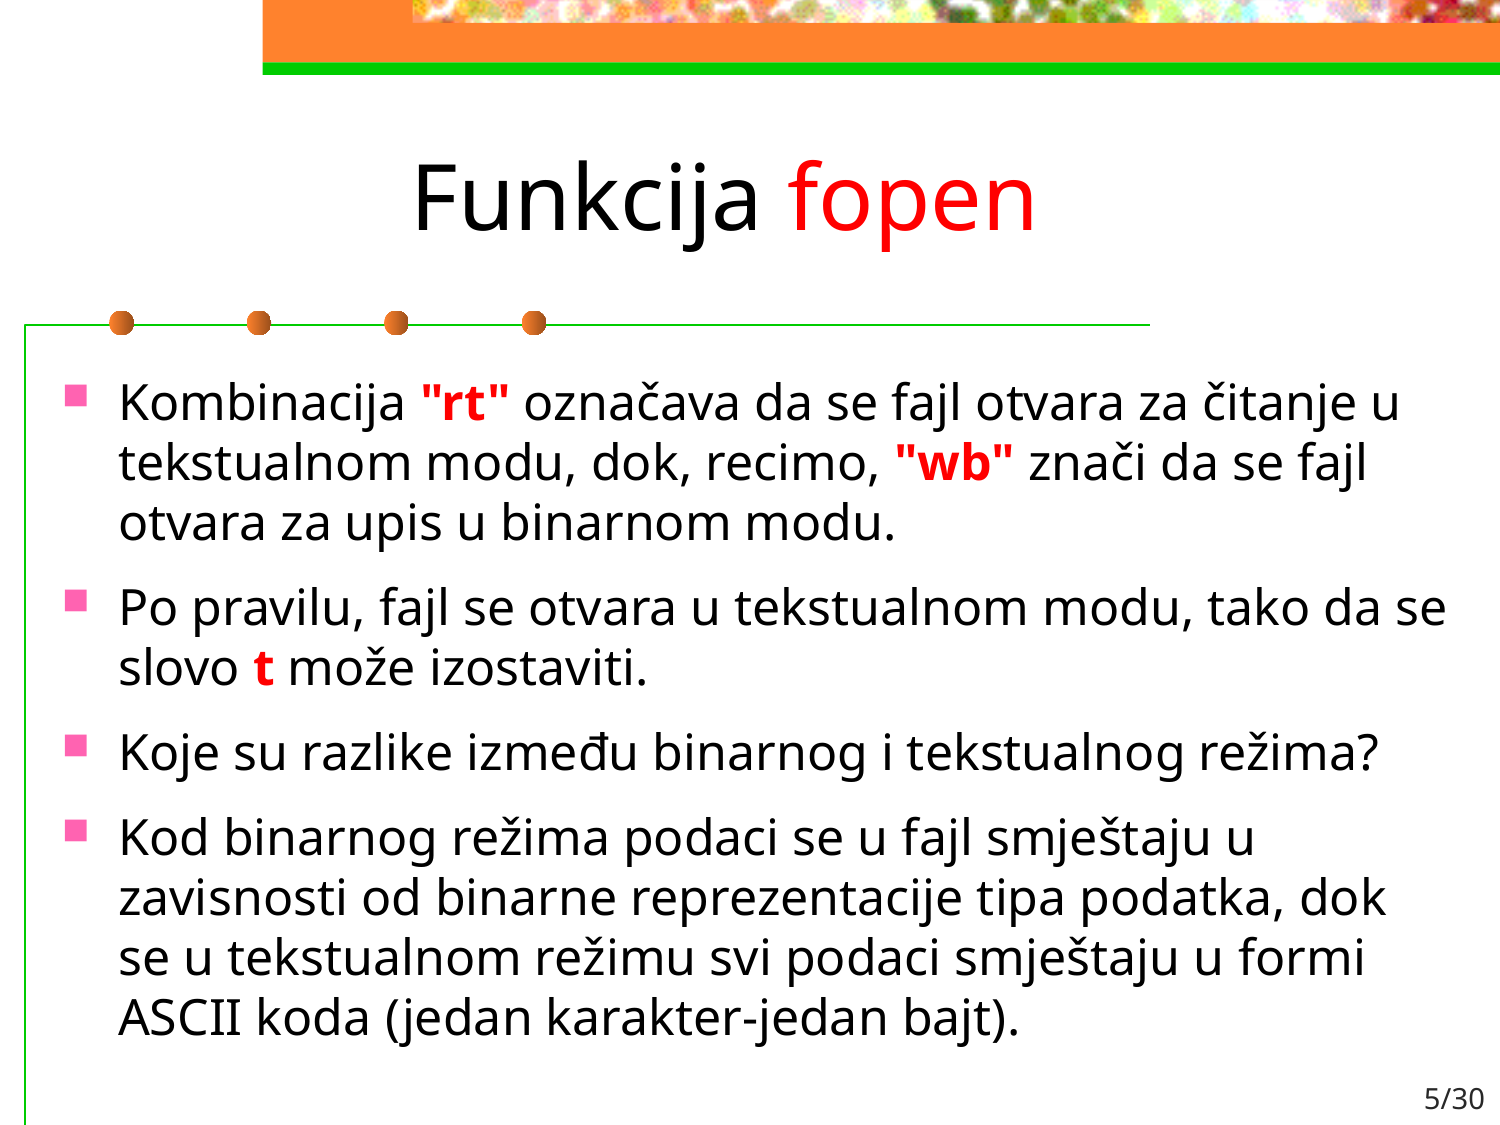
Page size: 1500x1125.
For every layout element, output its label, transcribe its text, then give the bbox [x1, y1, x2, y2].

title Funkcija fopen [87, 99, 1363, 288]
picture [412, 0, 1500, 23]
text_box 5/30 [1374, 1072, 1500, 1123]
list Kombinacija "rt" označava da se fajl otvara za čitanje u tekstualnom modu, dok, recimo, "wb" znači da se fajl otvara za upis u binarnom modu. Po pravilu, fajl se otvara u tekstualnom modu, tako da se slovo t može izostaviti. Koje su razlike između binarnog i tekstualnog režima? Kod binarnog režima podaci se u fajl smještaju u zavisnosti od binarne reprezentacije tipa podatka, dok se u tekstualnom režimu svi podaci smještaju u formi ASCII koda (jedan karakter-jedan bajt). [46, 363, 1465, 1084]
